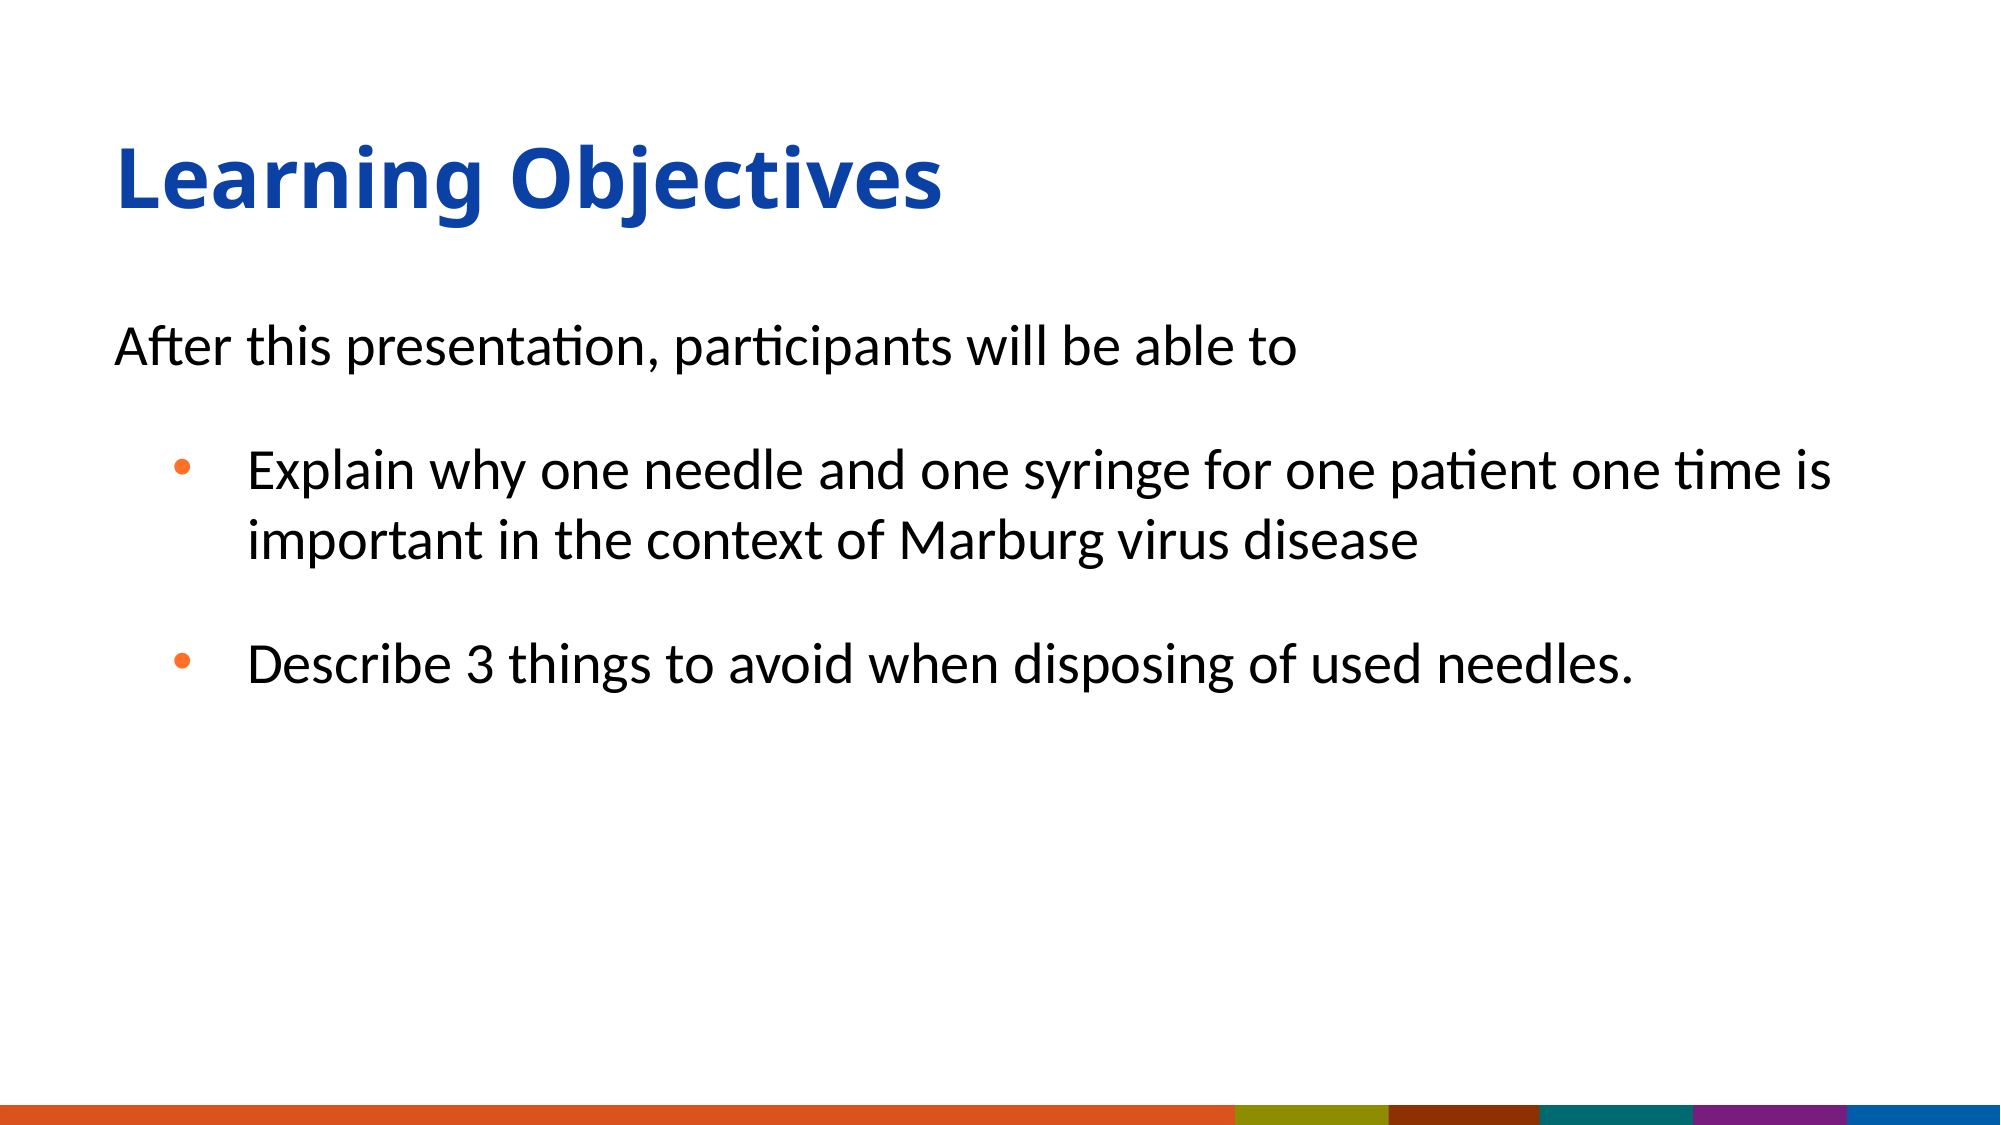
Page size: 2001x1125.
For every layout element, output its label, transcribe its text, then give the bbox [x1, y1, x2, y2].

title Learning Objectives [99, 45, 1900, 233]
picture [0, 1105, 2000, 1125]
list After this presentation, participants will be able to Explain why one needle and one syringe for one patient one time is important in the context of Marburg virus disease Describe 3 things to avoid when disposing of used needles. [99, 299, 1900, 985]
